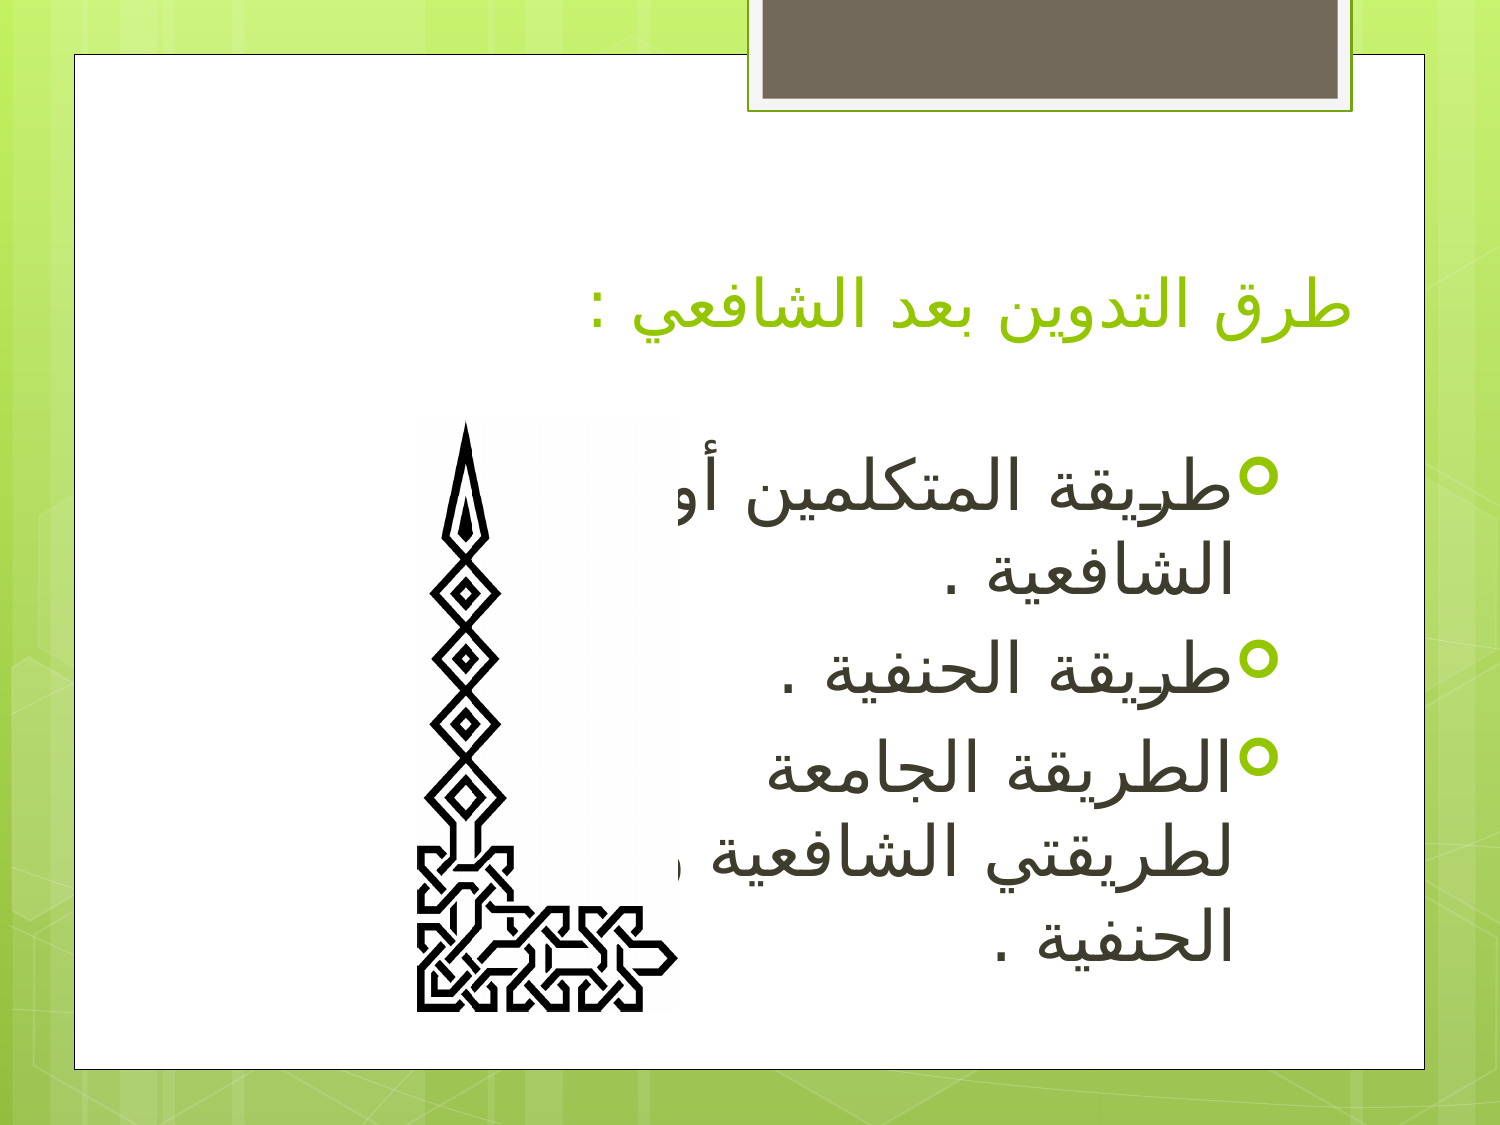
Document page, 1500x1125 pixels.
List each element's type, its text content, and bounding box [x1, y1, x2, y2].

title طرق التدوين بعد الشافعي : [218, 208, 1371, 349]
picture [417, 420, 678, 1012]
list طريقة المتكلمين أو الشافعية . طريقة الحنفية . الطريقة الجامعة لطريقتي الشافعية و الحنفية . [683, 432, 1306, 988]
